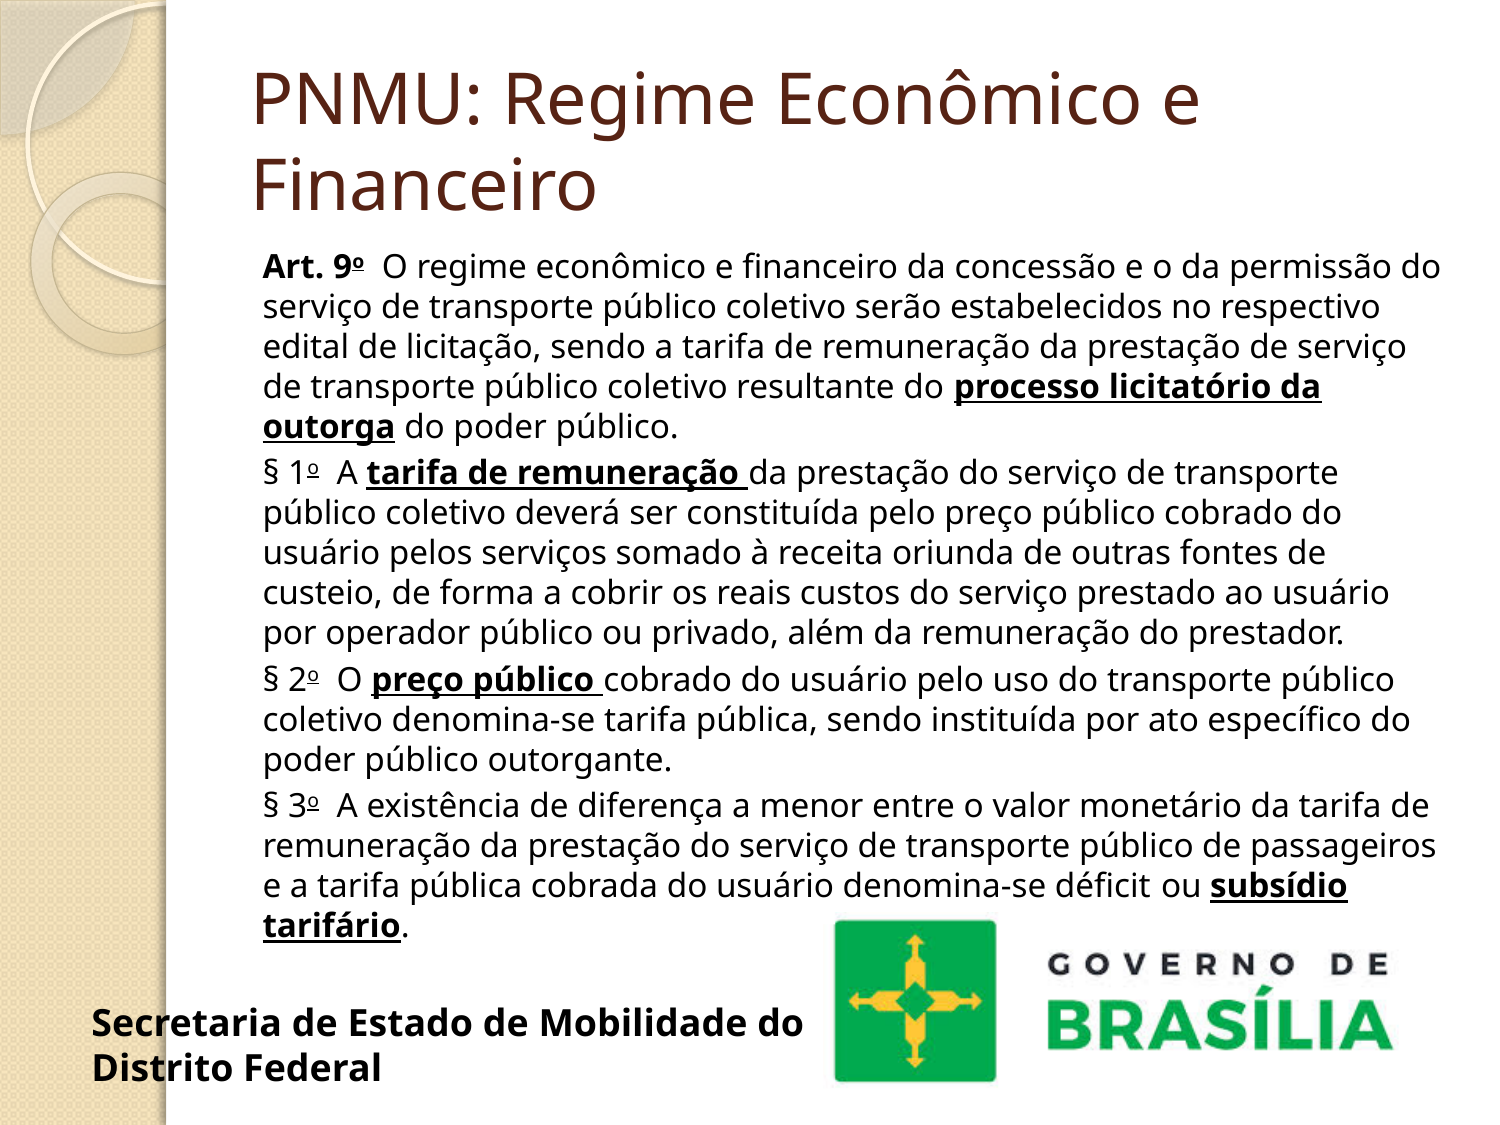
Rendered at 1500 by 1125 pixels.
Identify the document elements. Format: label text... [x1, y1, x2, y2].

title PNMU: Regime Econômico e Financeiro [235, 45, 1466, 233]
picture [823, 953, 1424, 1118]
list Art. 9o O regime econômico e financeiro da concessão e o da permissão do serviço de transporte público coletivo serão estabelecidos no respectivo edital de licitação, sendo a tarifa de remuneração da prestação de serviço de transporte público coletivo resultante do processo licitatório da outorga do poder público. § 1o A tarifa de remuneração da prestação do serviço de transporte público coletivo deverá ser constituída pelo preço público cobrado do usuário pelos serviços somado à receita oriunda de outras fontes de custeio, de forma a cobrir os reais custos do serviço prestado ao usuário por operador público ou privado, além da remuneração do prestador. § 2o O preço público cobrado do usuário pelo uso do transporte público coletivo denomina-se tarifa pública, sendo instituída por ato específico do poder público outorgante. § 3o A existência de diferença a menor entre o valor monetário da tarifa de remuneração da prestação do serviço de transporte público de passageiros e a tarifa pública cobrada do usuário denomina-se déficit ou subsídio tarifário. [235, 237, 1466, 953]
